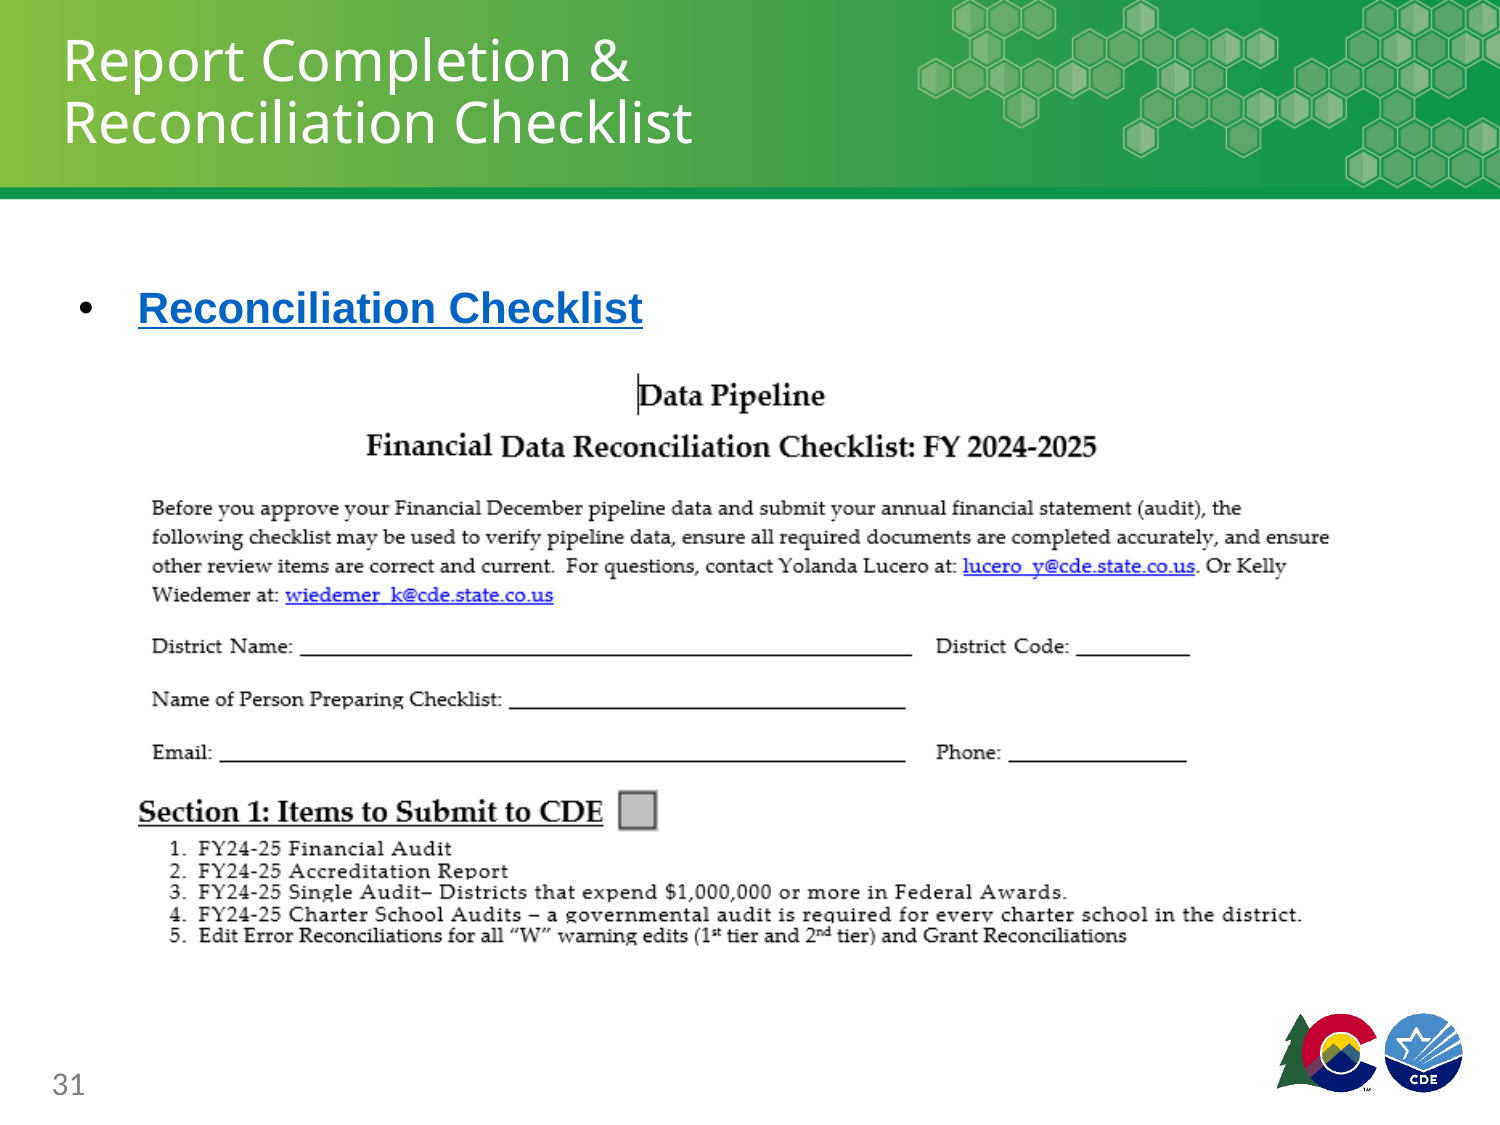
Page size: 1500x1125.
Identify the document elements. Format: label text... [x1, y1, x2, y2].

slide_number 31 [36, 1054, 375, 1115]
list Reconciliation Checklist [62, 242, 1419, 1001]
title Report Completion & Reconciliation Checklist [62, 31, 1061, 156]
picture [138, 363, 1344, 957]
picture [1275, 1012, 1463, 1093]
picture [0, 0, 1500, 200]
